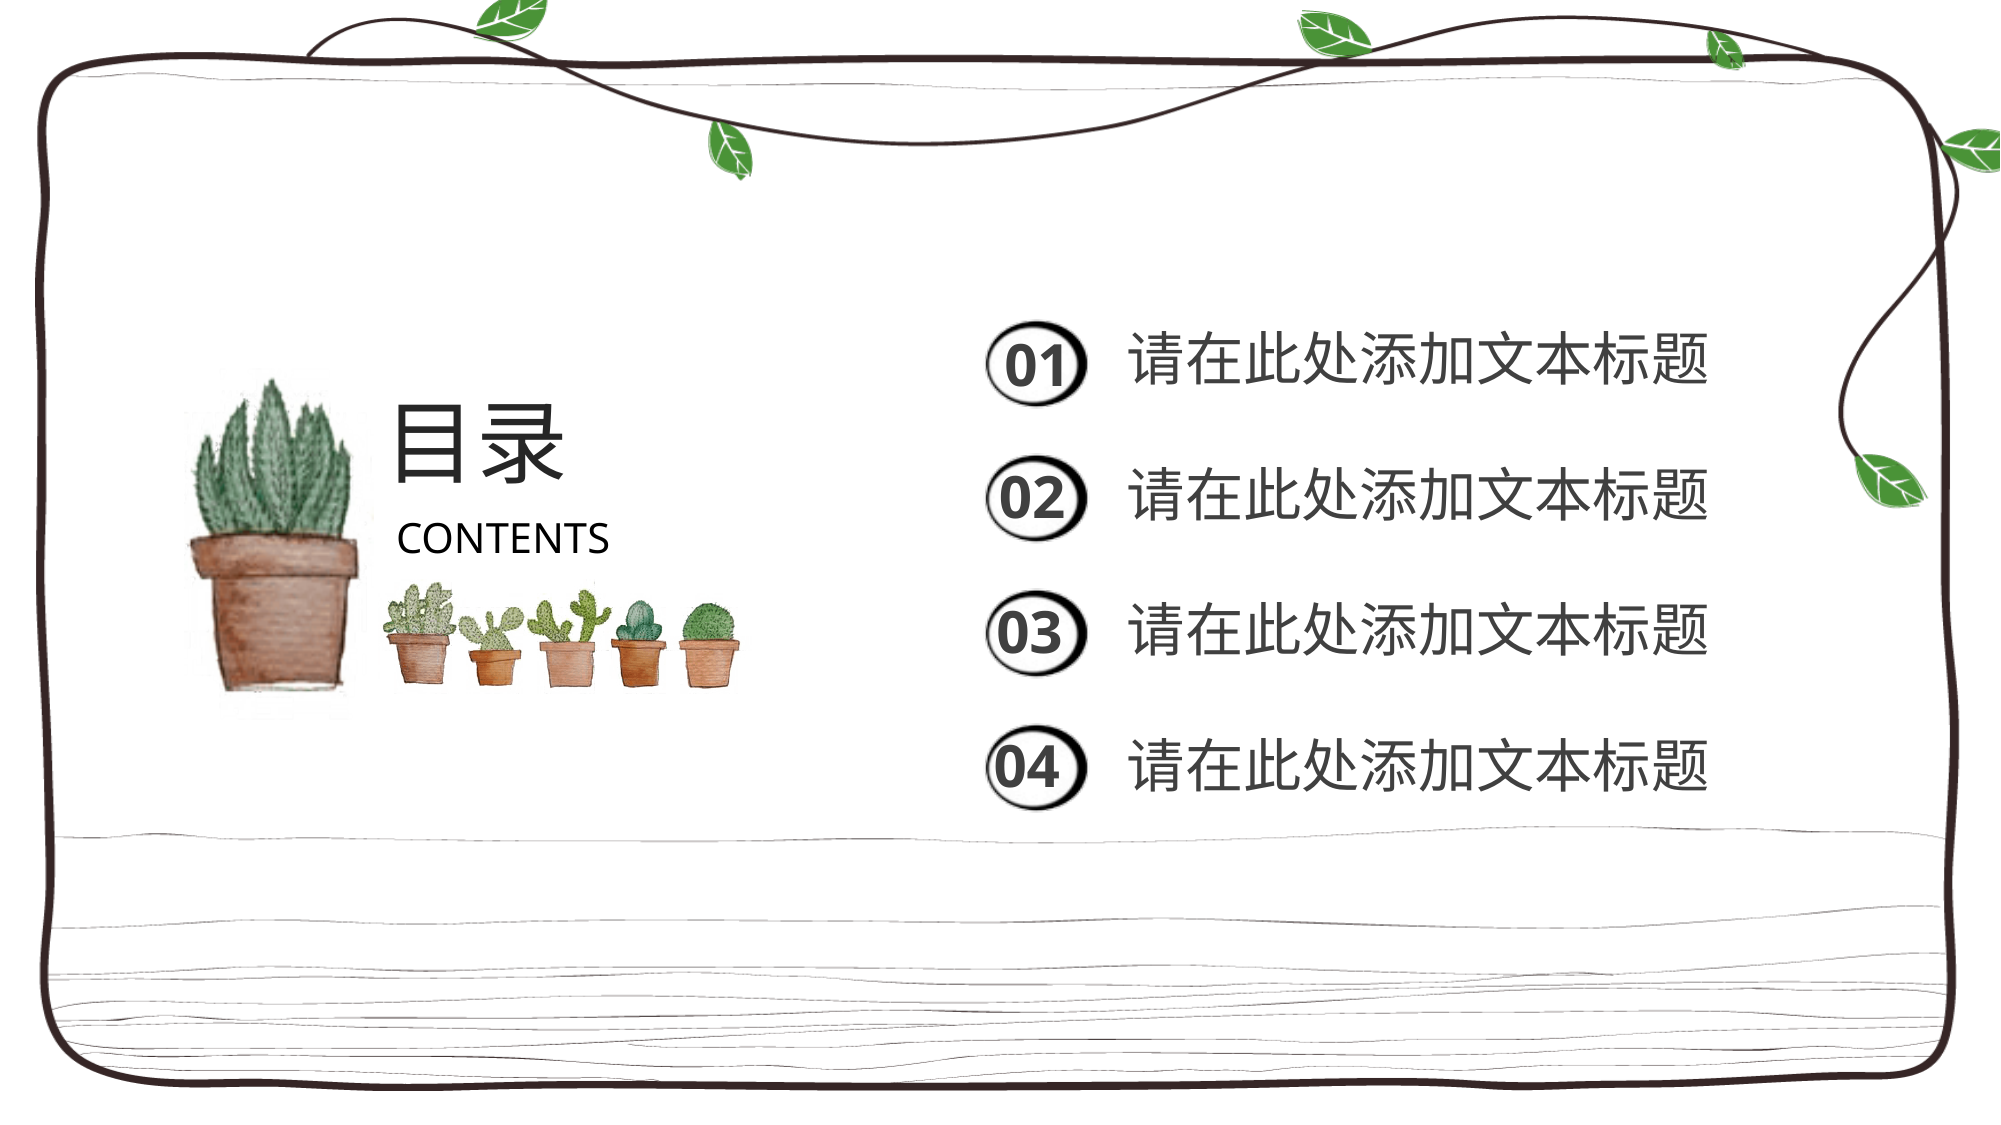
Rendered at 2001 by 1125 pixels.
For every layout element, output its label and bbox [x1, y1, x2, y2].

text_box [961, 690, 1813, 825]
text_box [961, 555, 1813, 690]
text_box [961, 420, 1813, 555]
text_box [184, 366, 755, 742]
picture [35, 0, 2000, 1092]
text_box [961, 286, 1813, 420]
